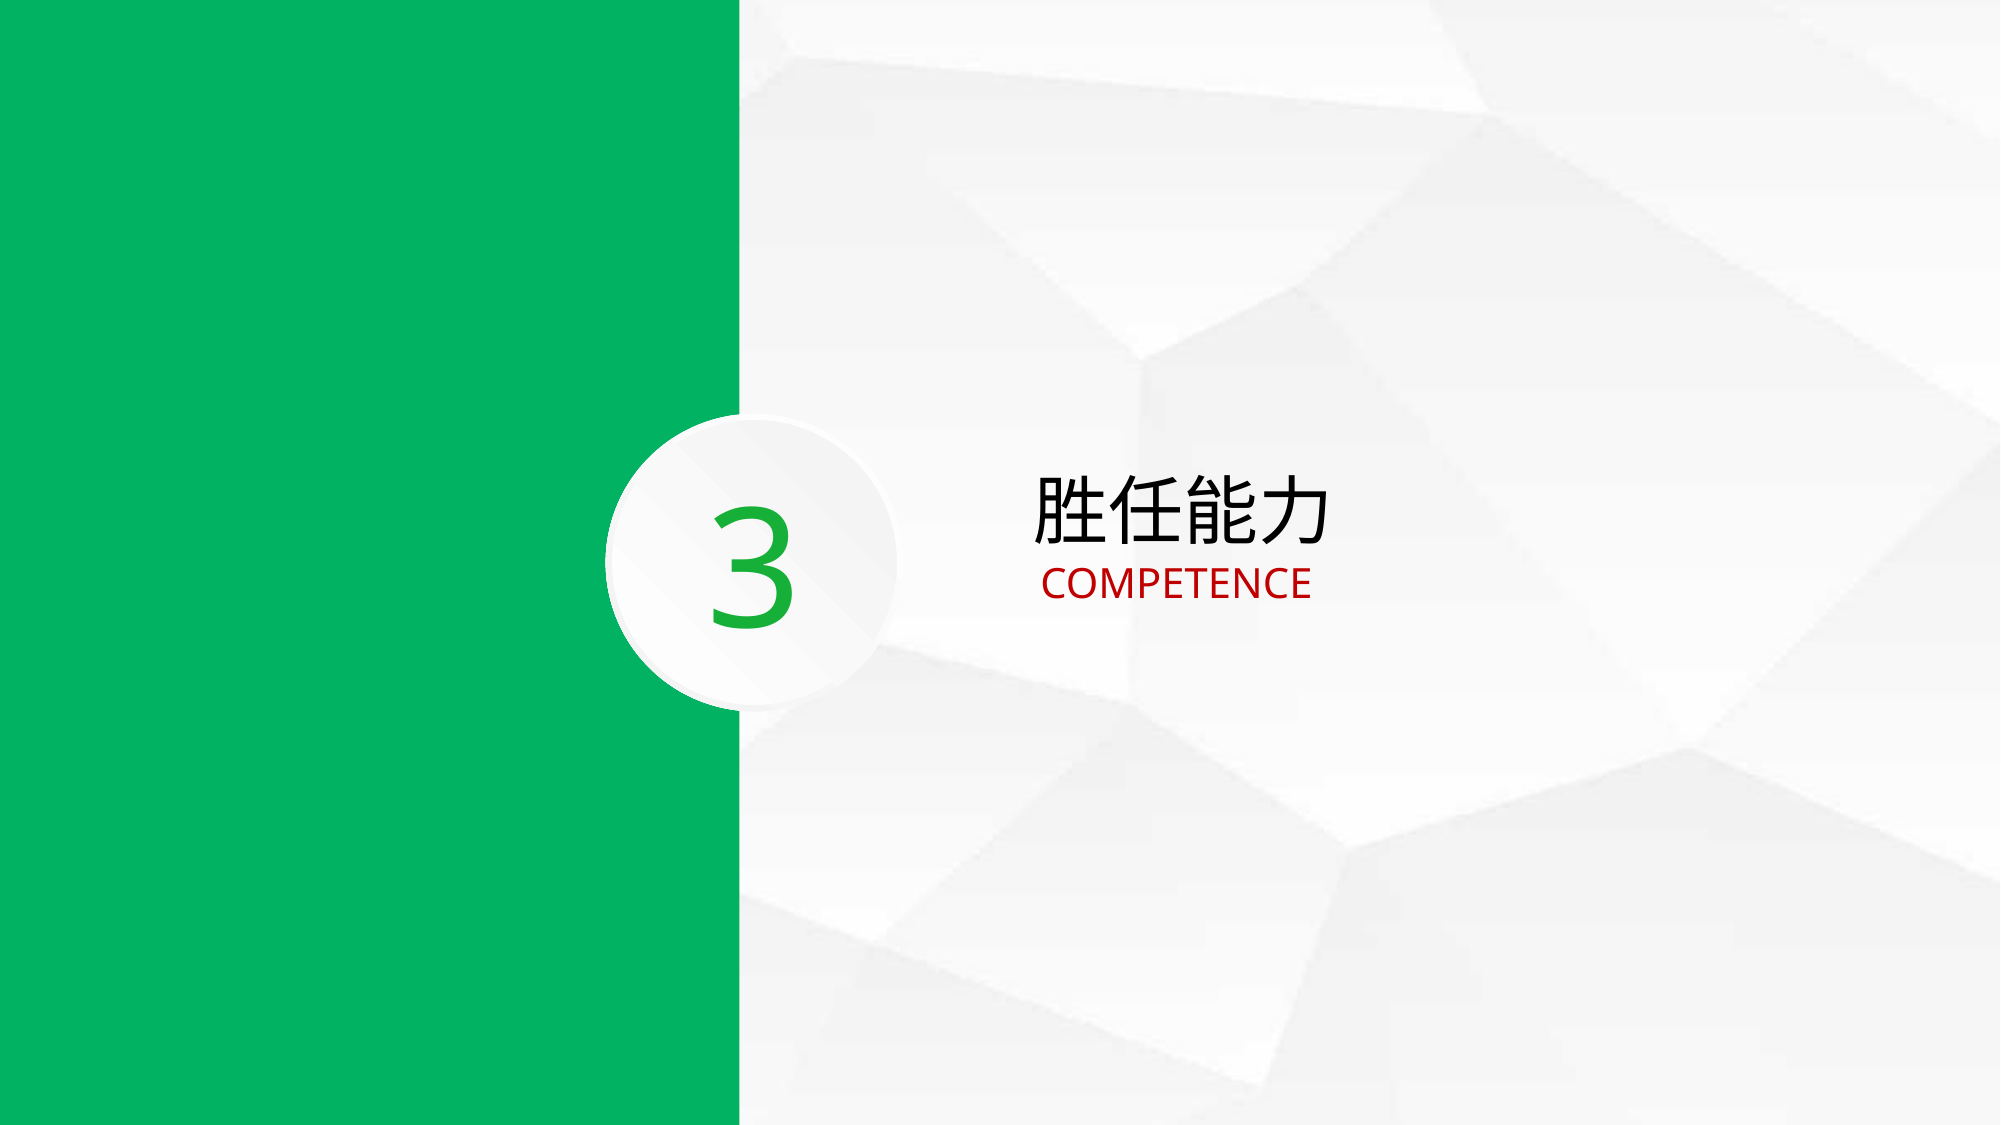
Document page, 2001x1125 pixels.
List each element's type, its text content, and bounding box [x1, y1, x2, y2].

text_box 胜任能力 [1018, 456, 1410, 562]
picture [740, 0, 2001, 1125]
text_box COMPETENCE [1025, 549, 1328, 615]
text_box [605, 413, 904, 712]
text_box [0, 0, 740, 1125]
